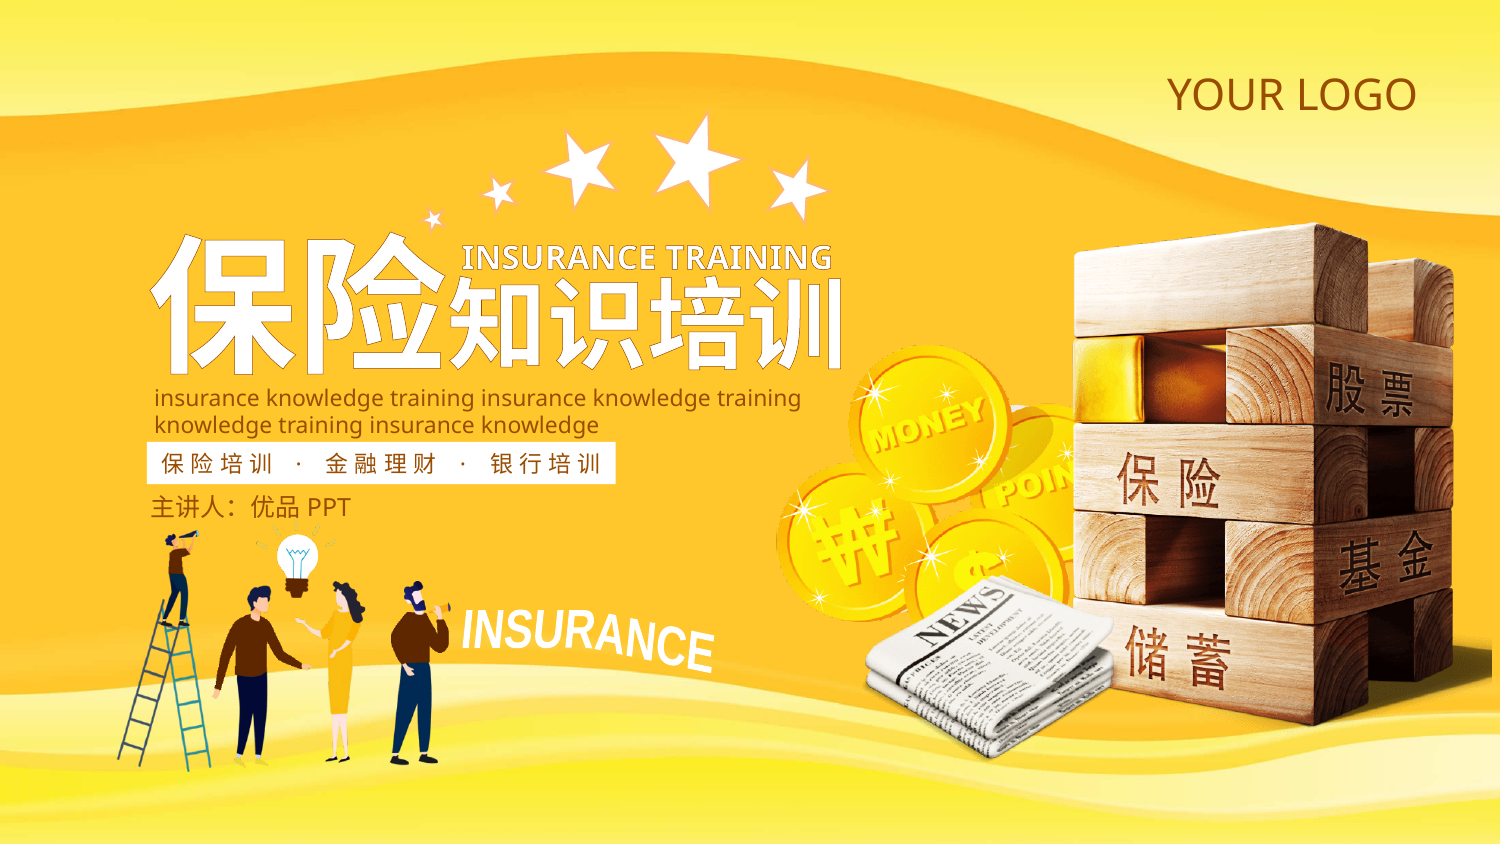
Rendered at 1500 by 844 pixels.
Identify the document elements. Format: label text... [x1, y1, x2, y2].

text_box 主讲人：优品PPT [136, 483, 367, 518]
text_box insurance knowledge training insurance knowledge training knowledge training insurance knowledge [139, 401, 762, 446]
picture [0, 0, 1500, 844]
text_box YOUR LOGO [1152, 59, 1434, 127]
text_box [420, 109, 830, 231]
text_box 保险培训 · 金融理财 · 银行培训 [146, 446, 616, 485]
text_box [128, 203, 868, 401]
